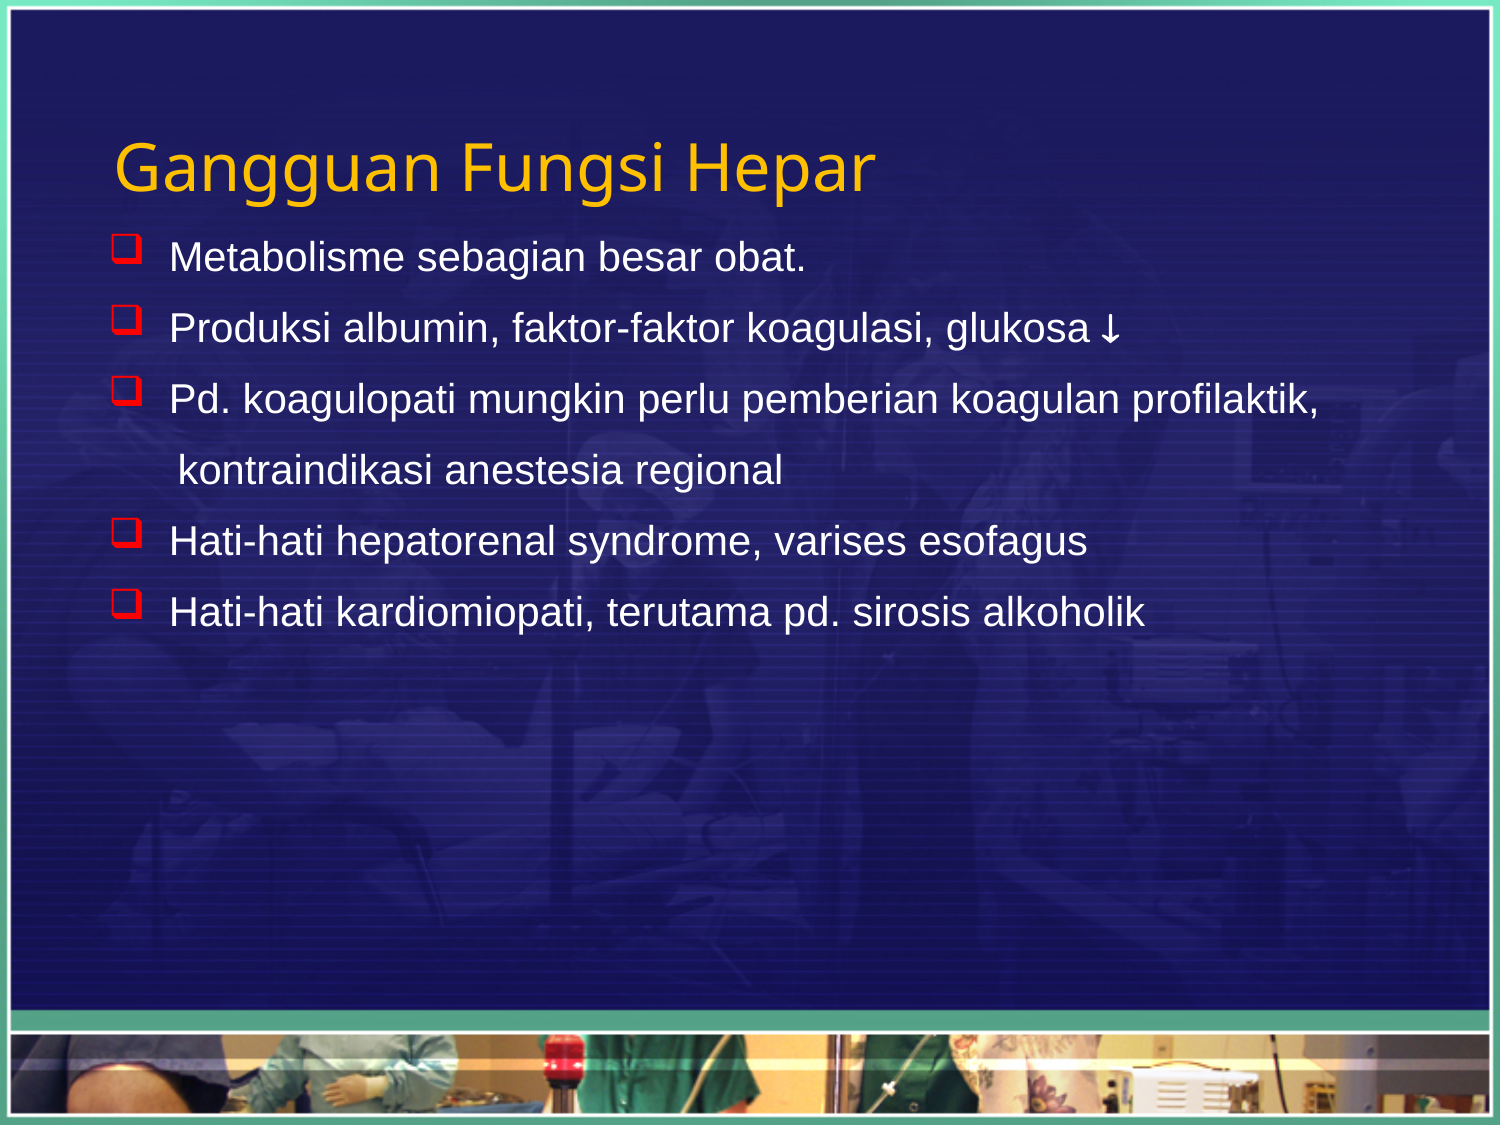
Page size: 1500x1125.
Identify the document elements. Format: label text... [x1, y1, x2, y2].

picture [0, 0, 1500, 1125]
title Gangguan Fungsi Hepar [98, 83, 1500, 247]
text_box Metabolisme sebagian besar obat. Produksi albumin, faktor-faktor koagulasi, glukosa  Pd. koagulopati mungkin perlu pemberian koagulan profilaktik, kontraindikasi anestesia regional Hati-hati hepatorenal syndrome, varises esofagus Hati-hati kardiomiopati, terutama pd. sirosis alkoholik [93, 222, 1430, 642]
